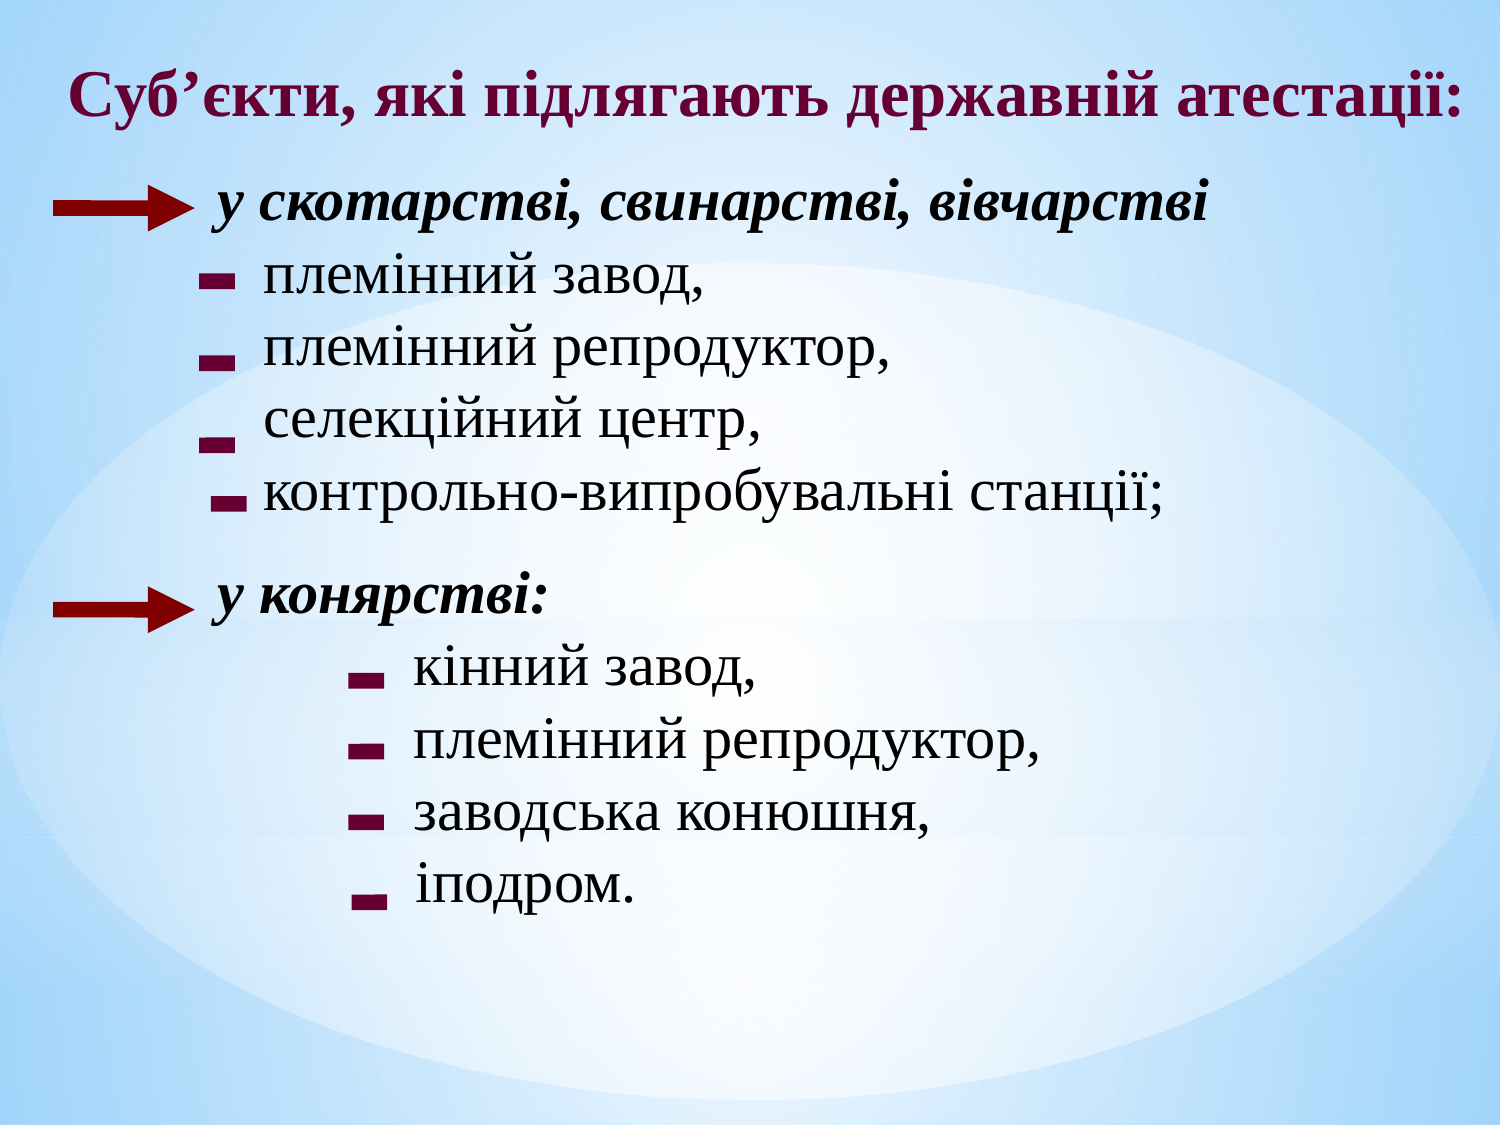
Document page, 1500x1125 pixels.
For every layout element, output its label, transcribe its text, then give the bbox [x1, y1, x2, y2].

text_box [53, 201, 195, 215]
text_box [53, 603, 195, 616]
text_box Суб’єкти, які підлягають державній атестації: у скотарстві, свинарстві, вівчарстві племінний завод, племінний репродуктор, селекційний центр, контрольно-випробувальні станції; у конярстві: кінний завод, племінний репродуктор, заводська конюшня, іподром. [53, 42, 1500, 923]
